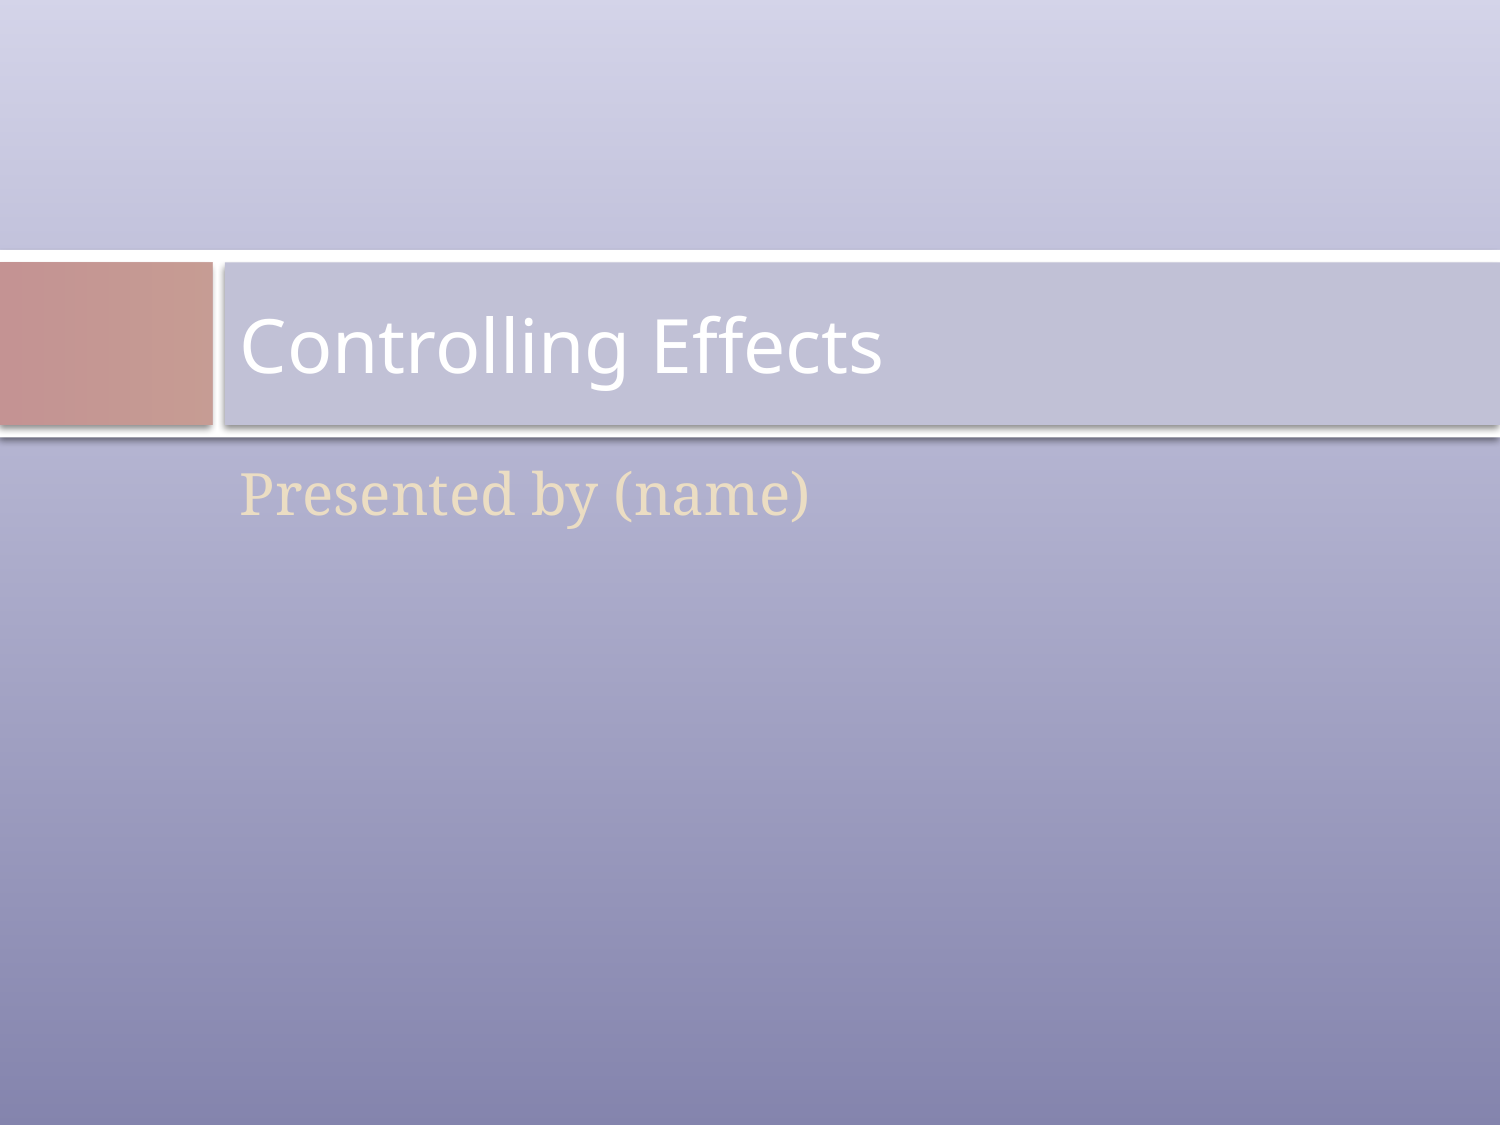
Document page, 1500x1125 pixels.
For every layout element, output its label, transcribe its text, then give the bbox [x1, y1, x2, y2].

title Controlling Effects [225, 262, 1475, 425]
text_box [0, 261, 214, 426]
list Presented by (name) [225, 450, 1394, 725]
